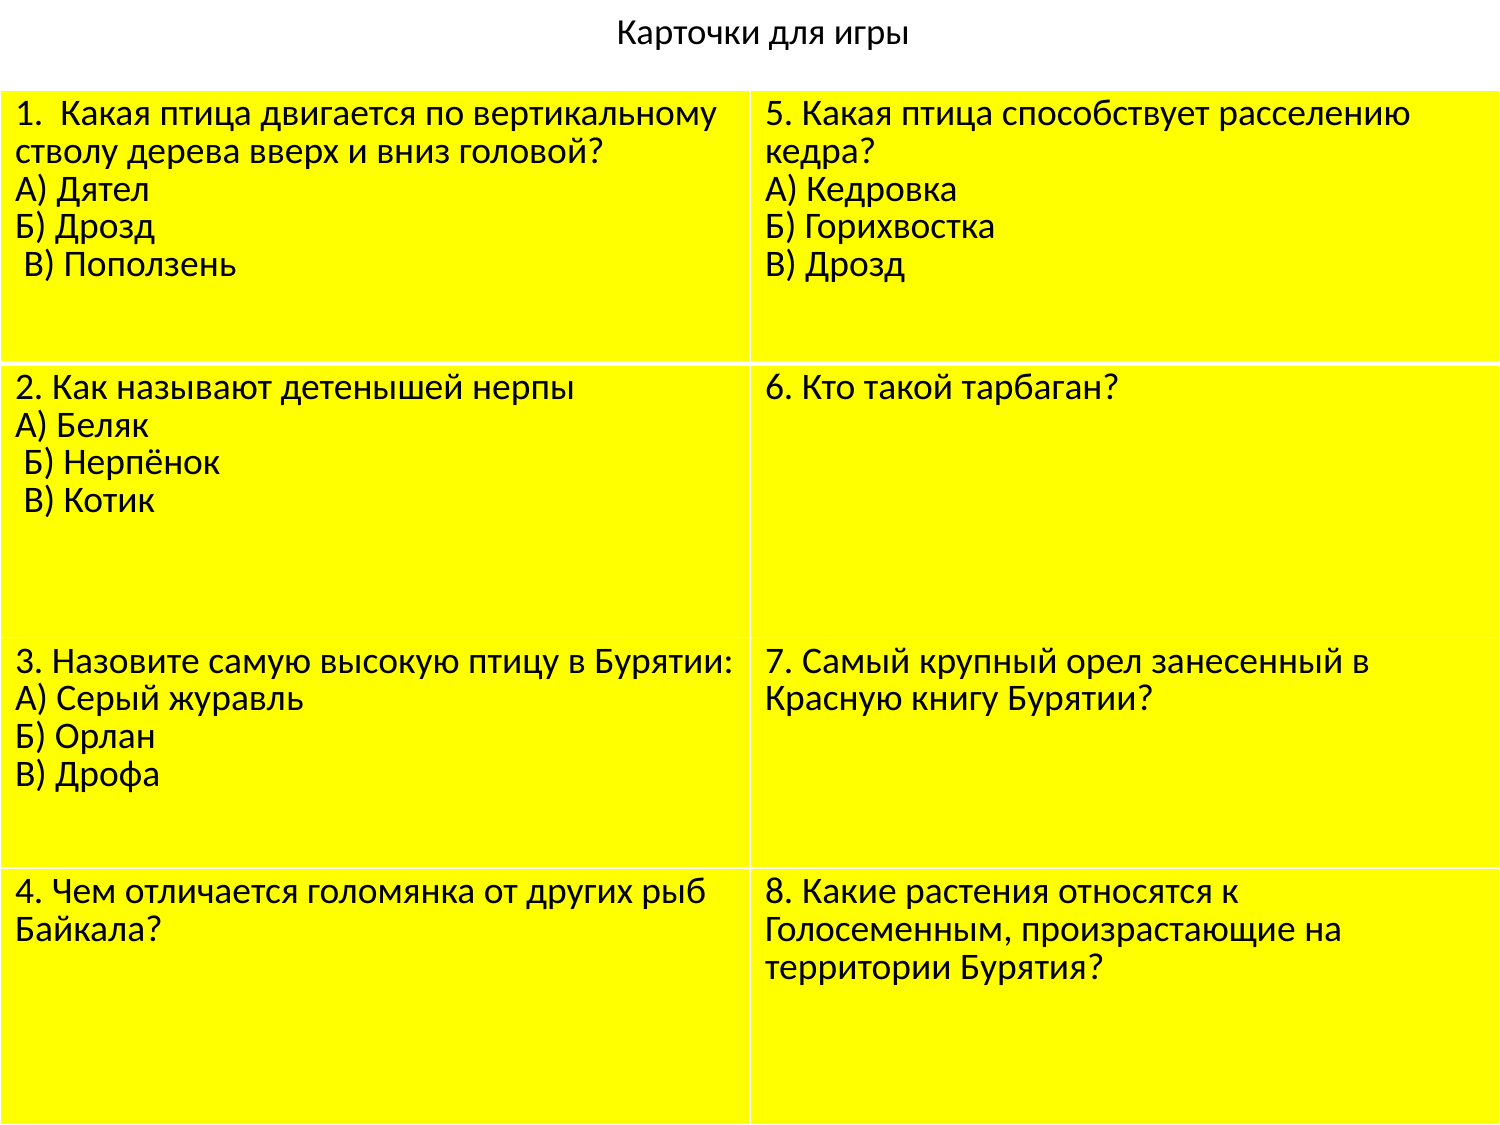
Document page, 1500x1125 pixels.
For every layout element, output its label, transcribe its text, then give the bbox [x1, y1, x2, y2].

table_cell 7. Самый крупный орел занесенный в Красную книгу Бурятии? [751, 638, 1499, 867]
table_cell 2. Как называют детенышей нерпы А) Беляк Б) Нерпёнок В) Котик [1, 366, 749, 637]
title Карточки для игры [88, 0, 1439, 59]
table_cell 4. Чем отличается голомянка от других рыб Байкала? [1, 869, 749, 1124]
table_header 1. Какая птица двигается по вертикальному стволу дерева вверх и вниз головой? А) Дятел Б) Дрозд В) Поползень [1, 91, 749, 361]
table_cell 8. Какие растения относятся к Голосеменным, произрастающие на территории Бурятия? [751, 869, 1499, 1124]
table_cell 6. Кто такой тарбаган? [751, 366, 1499, 637]
table_header 5. Какая птица способствует расселению кедра? А) Кедровка Б) Горихвостка В) Дрозд [751, 91, 1499, 361]
table_cell 3. Назовите самую высокую птицу в Бурятии: А) Серый журавль Б) Орлан В) Дрофа [1, 638, 749, 867]
